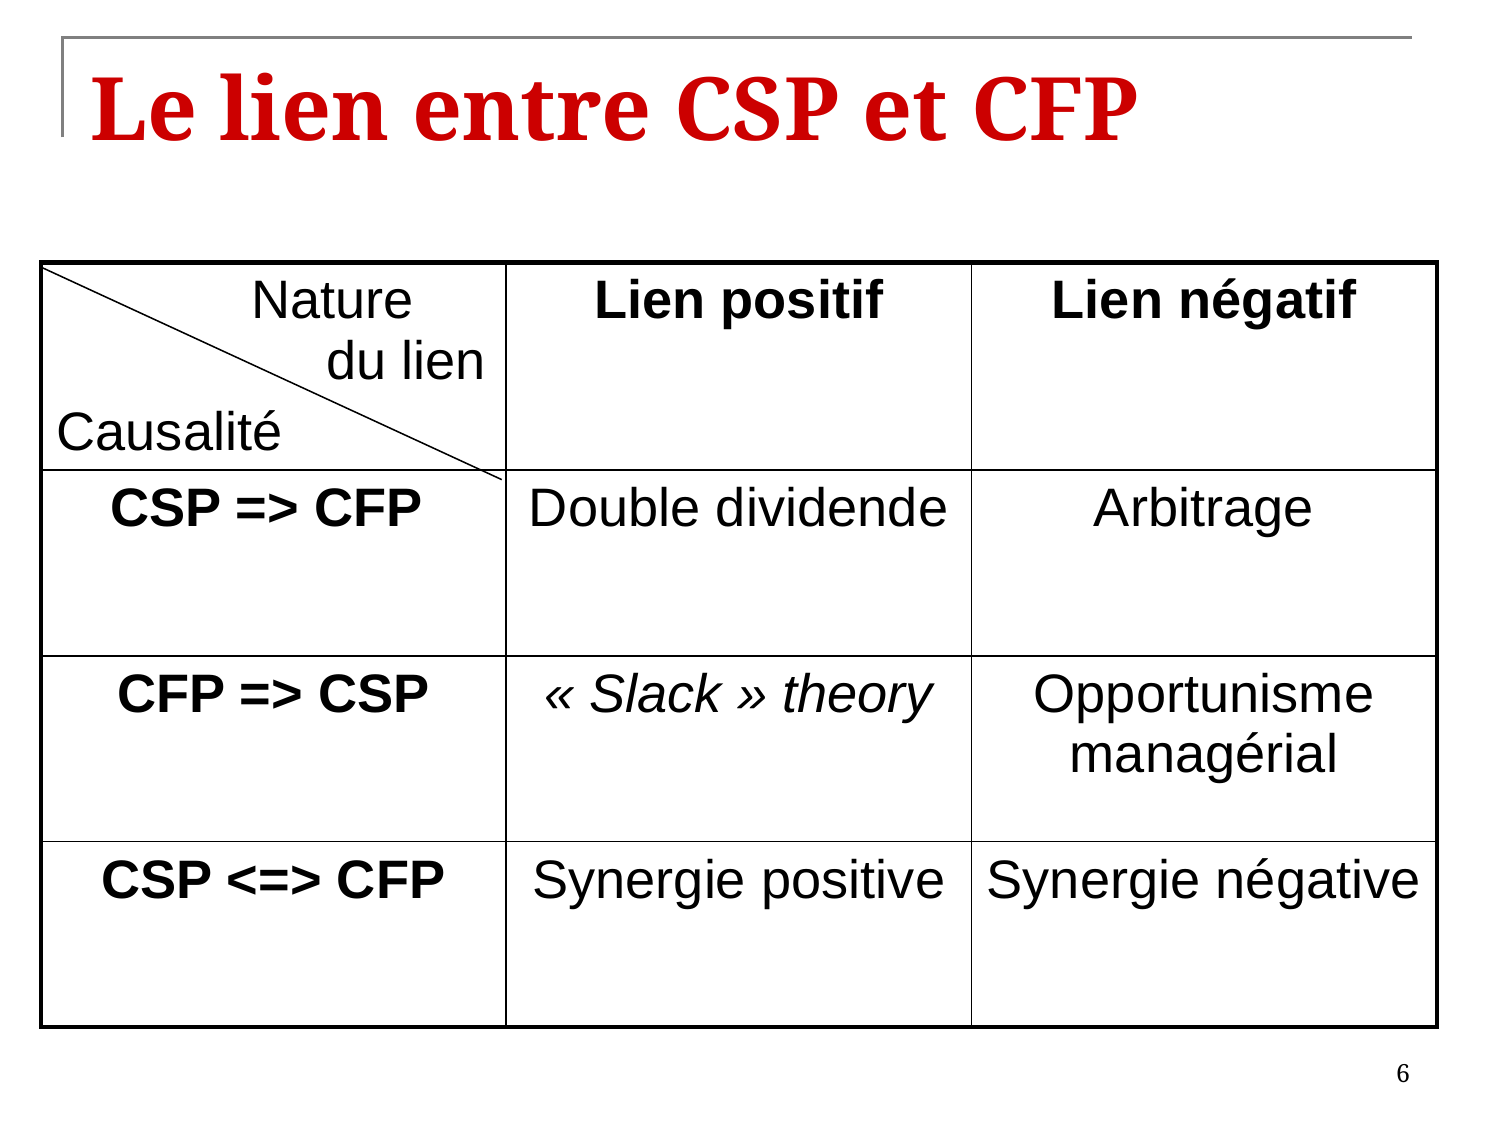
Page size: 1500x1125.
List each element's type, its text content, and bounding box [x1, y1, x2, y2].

title Le lien entre CSP et CFP [75, 45, 1425, 233]
table_cell CFP => CSP [43, 657, 505, 841]
table_header Nature du lien Causalité [43, 265, 505, 469]
slide_number 6 [1074, 1029, 1425, 1100]
table_cell CSP <=> CFP [43, 842, 505, 1025]
table_cell Synergie négative [972, 842, 1435, 1025]
table_header Lien positif [507, 265, 971, 469]
table_cell CSP => CFP [43, 471, 505, 655]
table_header Lien négatif [972, 265, 1435, 469]
table_cell Opportunisme managérial [972, 657, 1435, 841]
table_cell Synergie positive [507, 842, 971, 1025]
table_cell « Slack » theory [507, 657, 971, 841]
table_cell Double dividende [507, 471, 971, 655]
table_cell Arbitrage [972, 471, 1435, 655]
